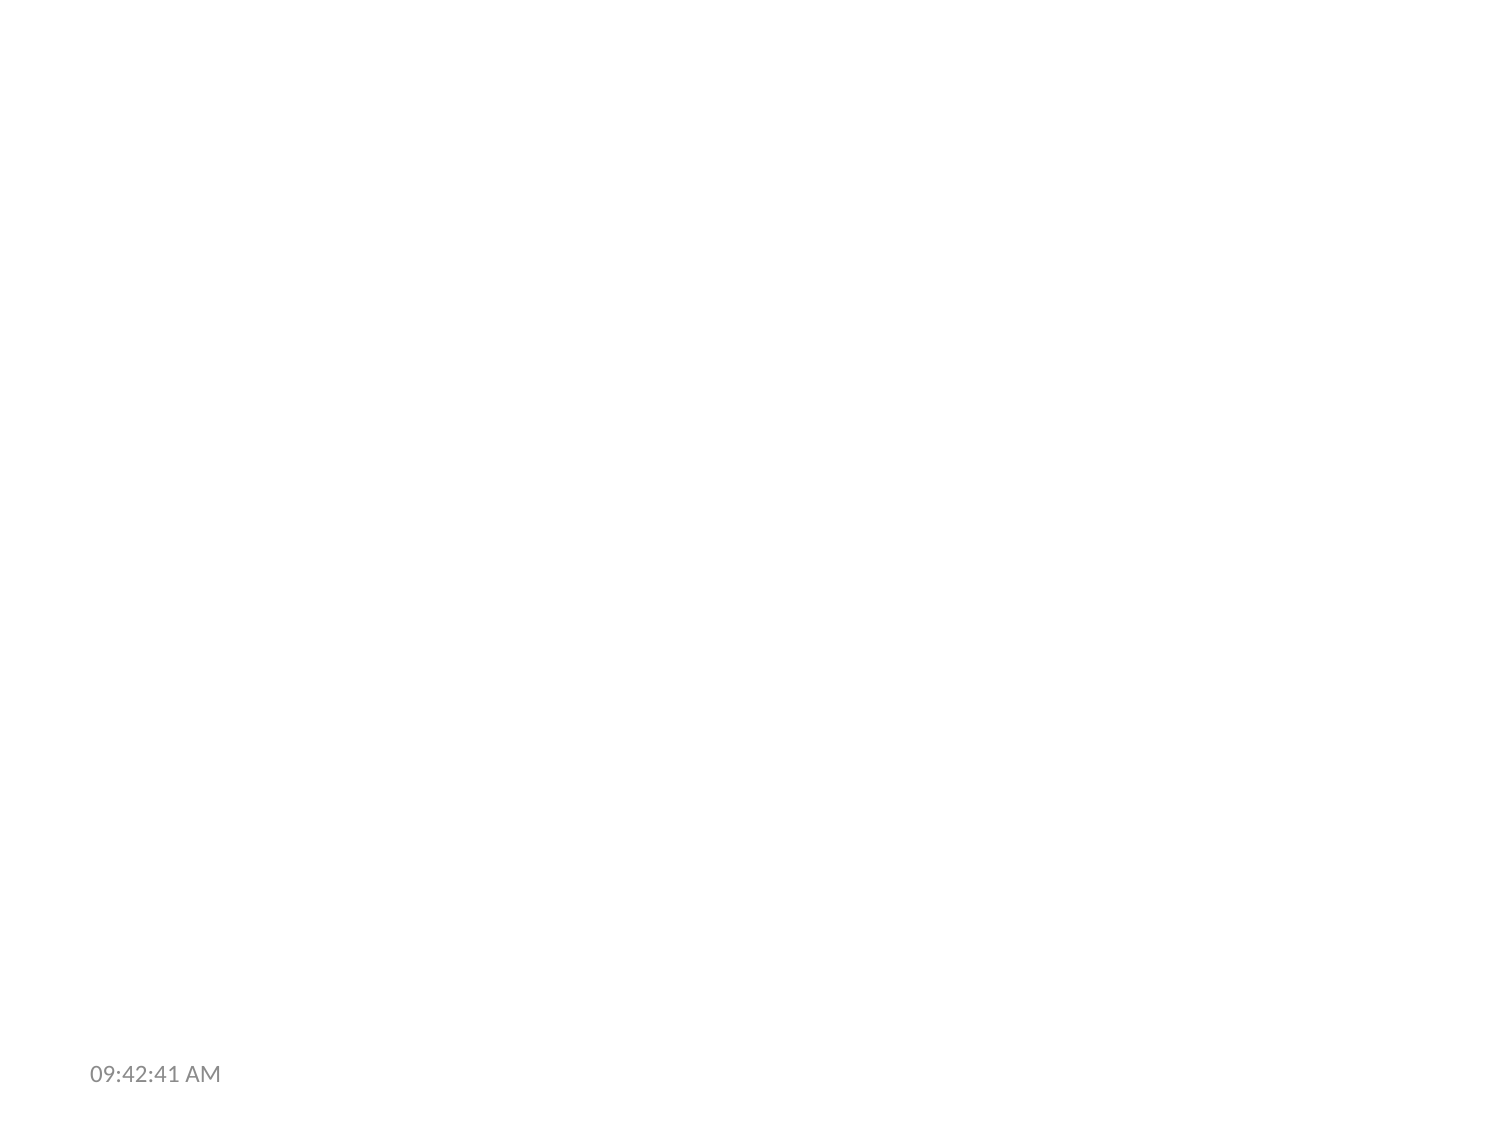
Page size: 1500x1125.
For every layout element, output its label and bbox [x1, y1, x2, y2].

slide_number [75, 1042, 425, 1103]
